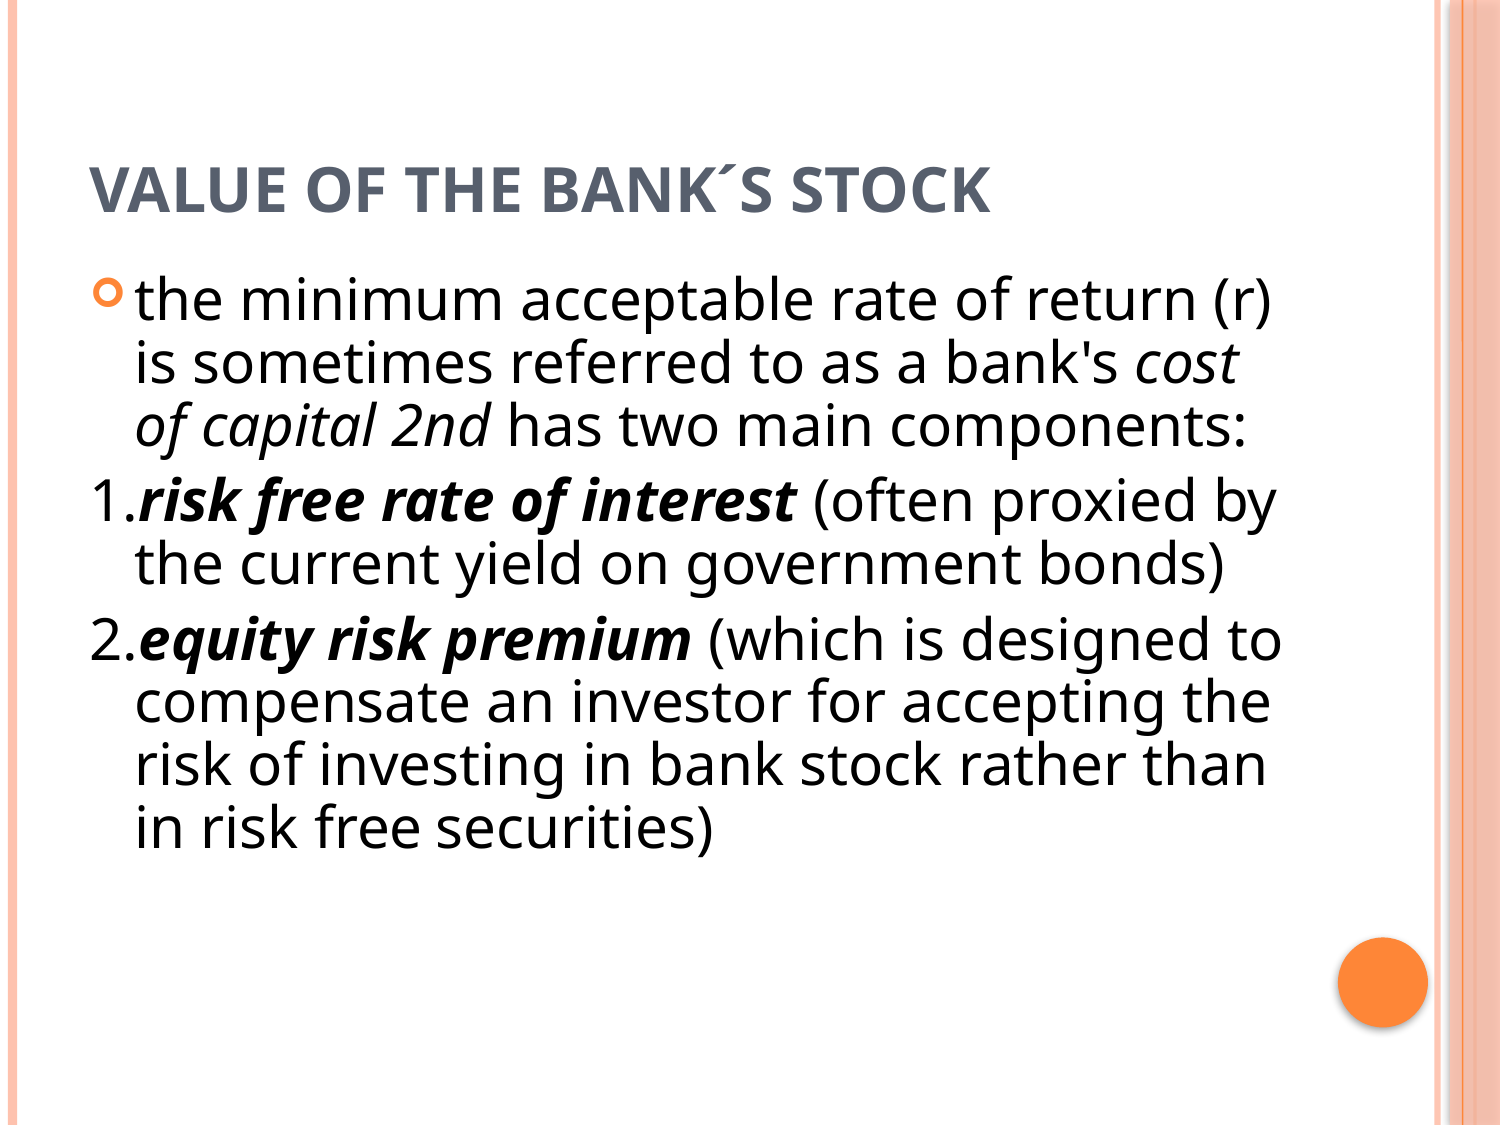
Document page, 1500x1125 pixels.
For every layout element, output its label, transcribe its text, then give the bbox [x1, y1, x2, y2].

list the minimum acceptable rate of return (r) is sometimes referred to as a bank's cost of capital 2nd has two main components: 1.risk free rate of interest (often proxied by the current yield on government bonds) 2.equity risk premium (which is designed to compensate an investor for accepting the risk of investing in bank stock rather than in risk free securities) [75, 262, 1300, 1062]
title Value of the bank´s stock [75, 45, 1300, 233]
